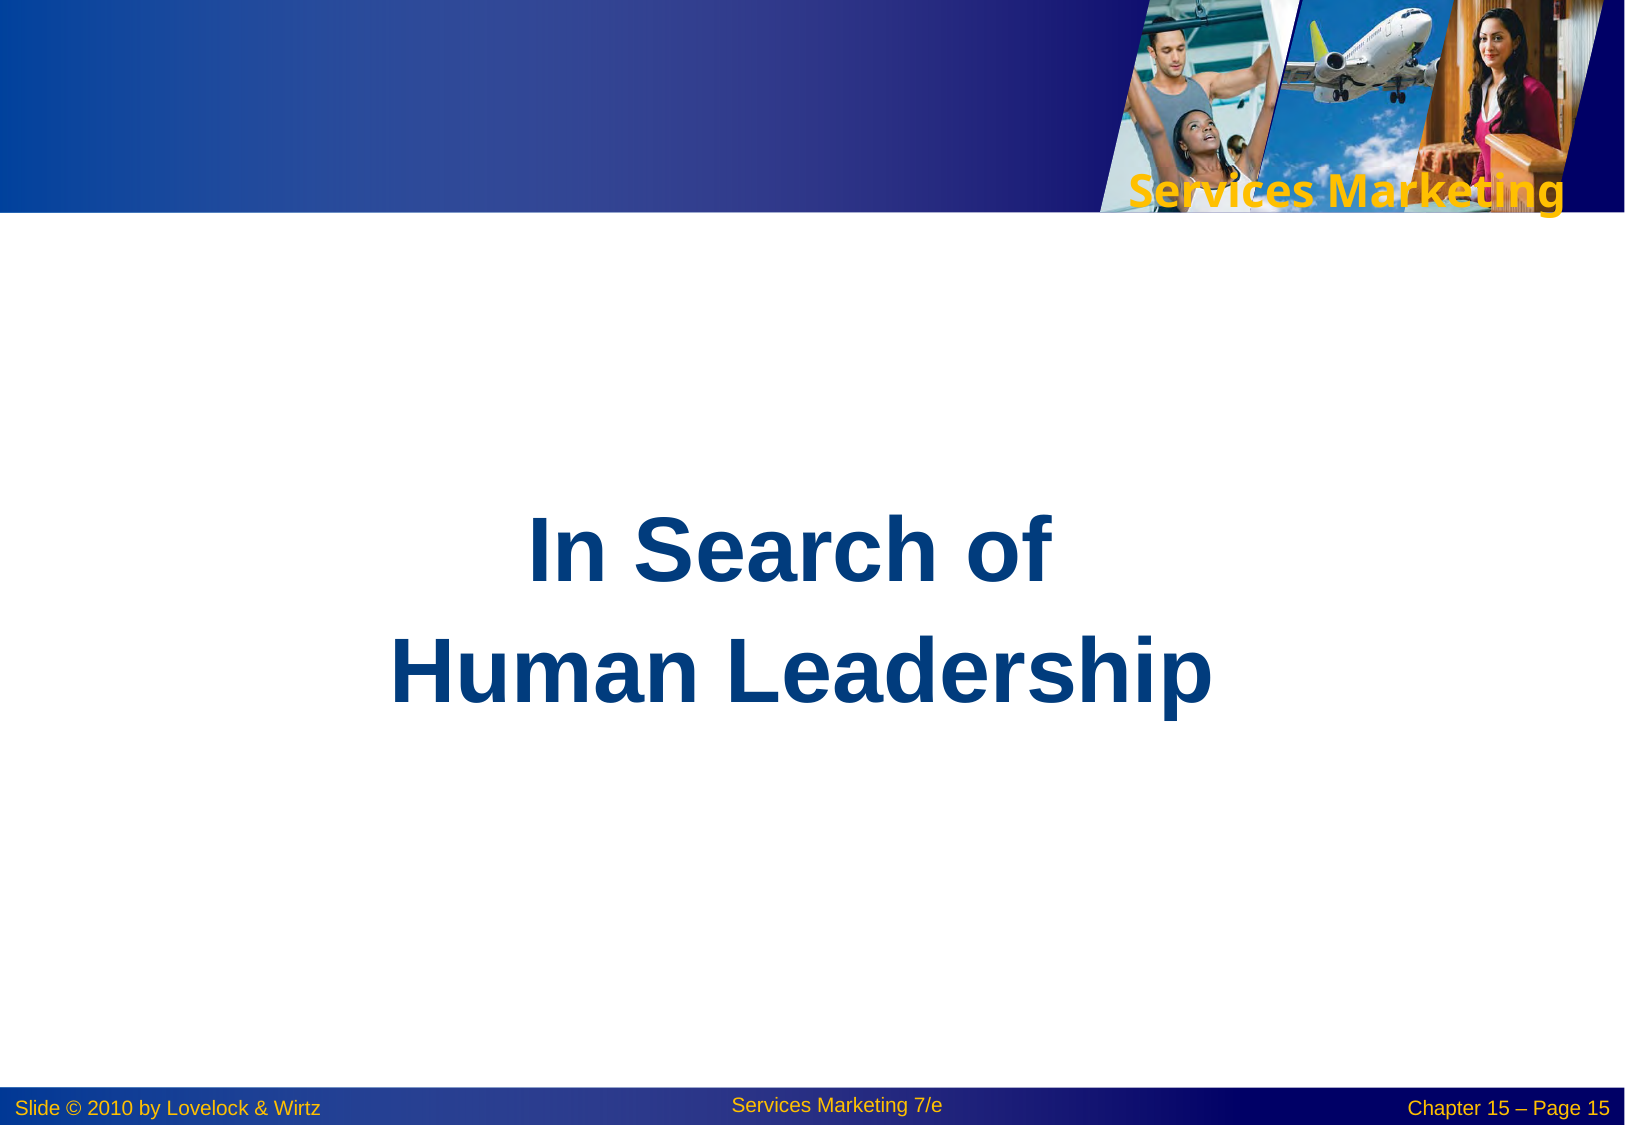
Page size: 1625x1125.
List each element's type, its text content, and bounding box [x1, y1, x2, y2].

picture [1546, 187, 1556, 202]
picture [1162, 186, 1172, 192]
picture [1100, 0, 1604, 213]
text_box In Search of Human Leadership [112, 436, 1493, 763]
